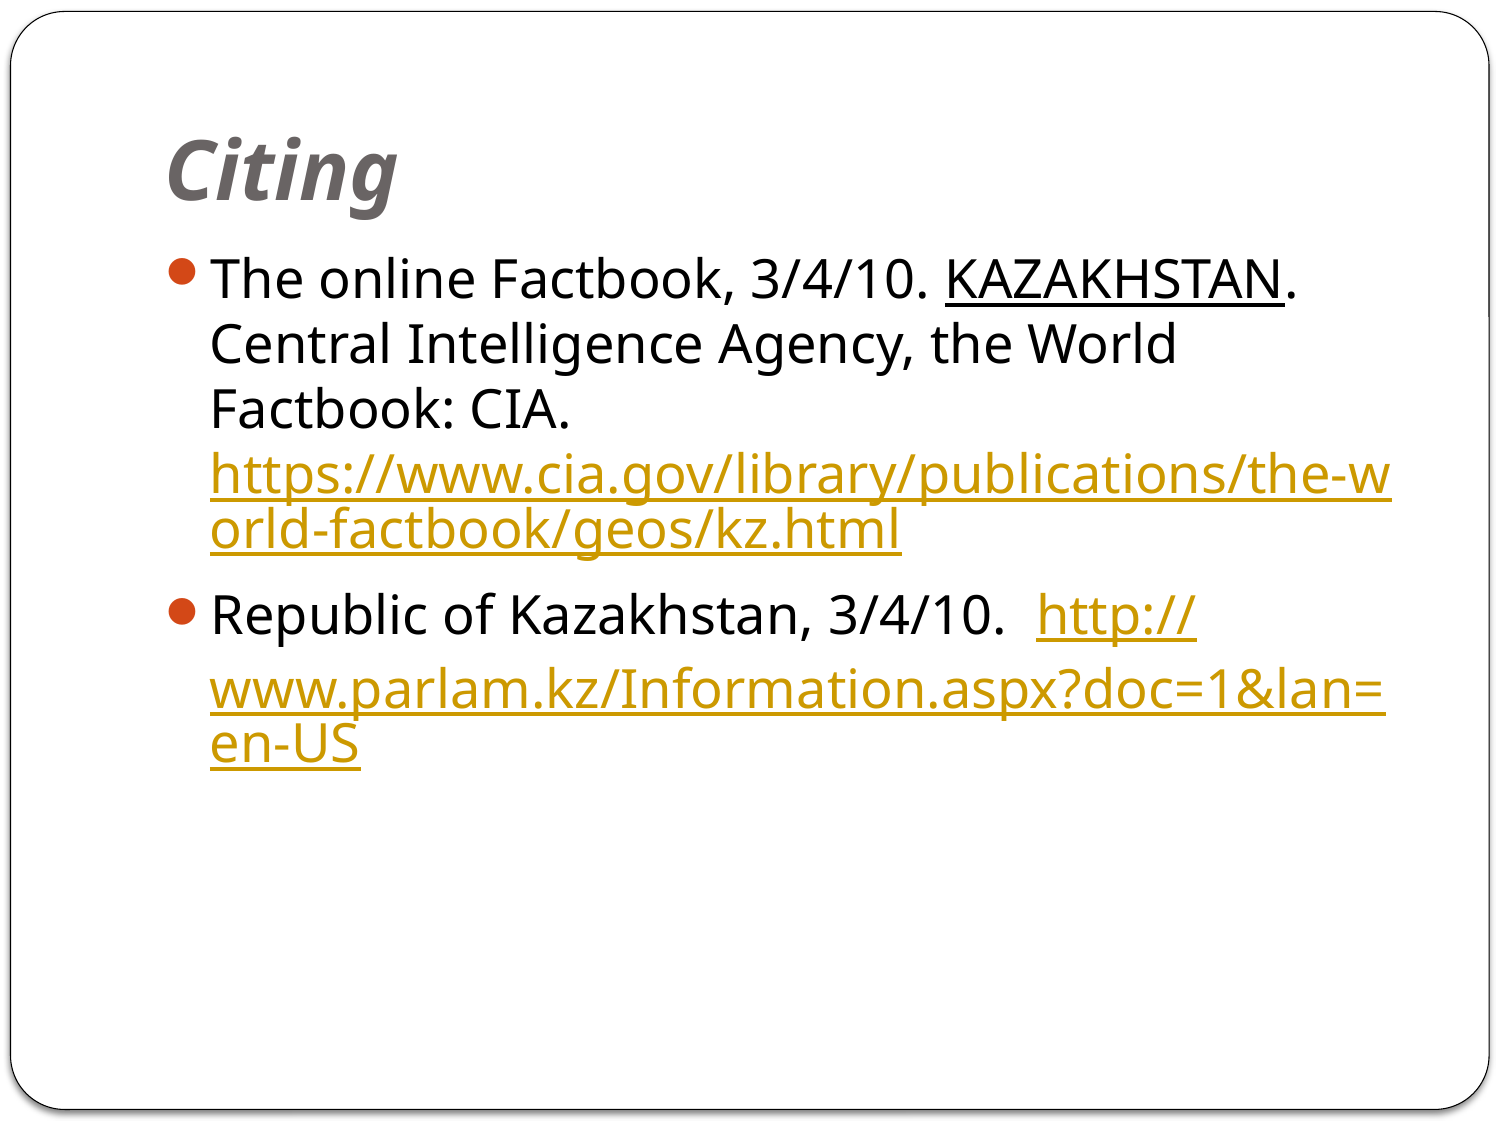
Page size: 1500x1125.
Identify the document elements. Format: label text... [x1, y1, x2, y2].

title Citing [150, 45, 1425, 233]
list The online Factbook, 3/4/10. KAZAKHSTAN. Central Intelligence Agency, the World Factbook: CIA. https://www.cia.gov/library/publications/the-world-factbook/geos/kz.html Republic of Kazakhstan, 3/4/10. http://www.parlam.kz/Information.aspx?doc=1&lan=en-US [150, 237, 1425, 988]
